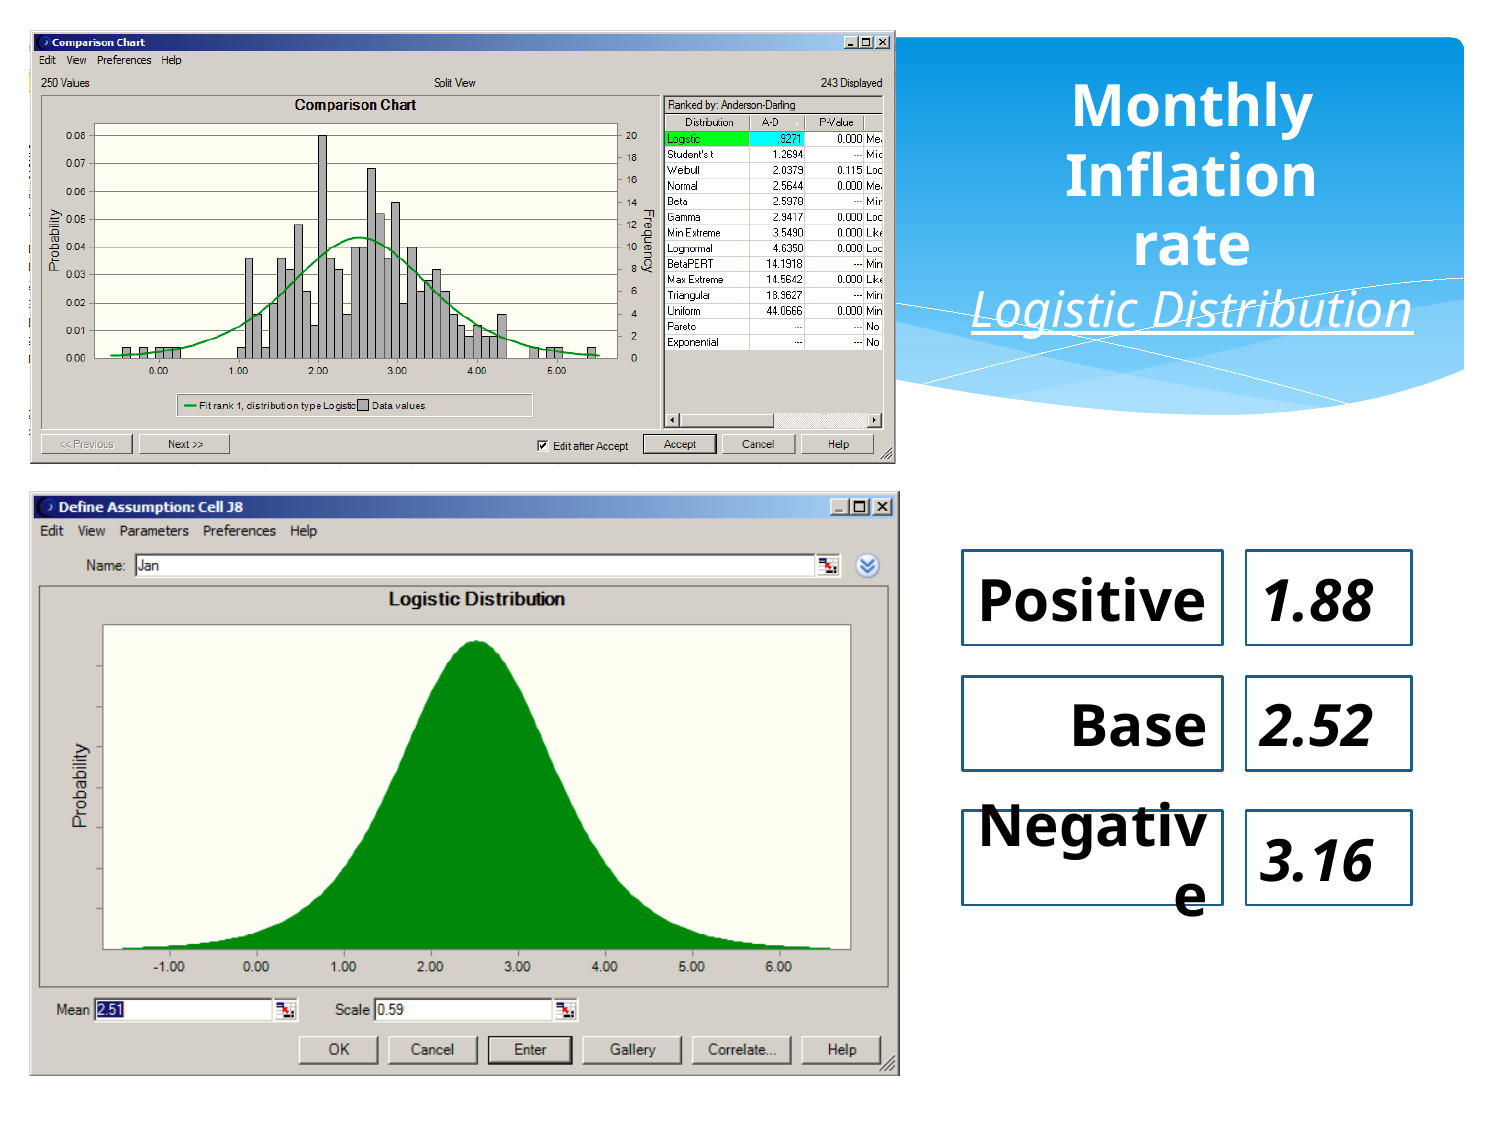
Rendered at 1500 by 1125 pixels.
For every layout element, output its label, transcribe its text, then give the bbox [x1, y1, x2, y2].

picture [29, 30, 896, 465]
text_box 2.52 [1245, 675, 1413, 772]
picture [29, 491, 900, 1076]
title Monthly Inflation rate Logistic Distribution [937, 55, 1447, 350]
text_box 3.16 [1245, 809, 1413, 906]
text_box 1.88 [1245, 549, 1413, 646]
text_box Positive [961, 549, 1224, 646]
text_box Base [961, 675, 1224, 772]
text_box Negative [961, 809, 1224, 906]
